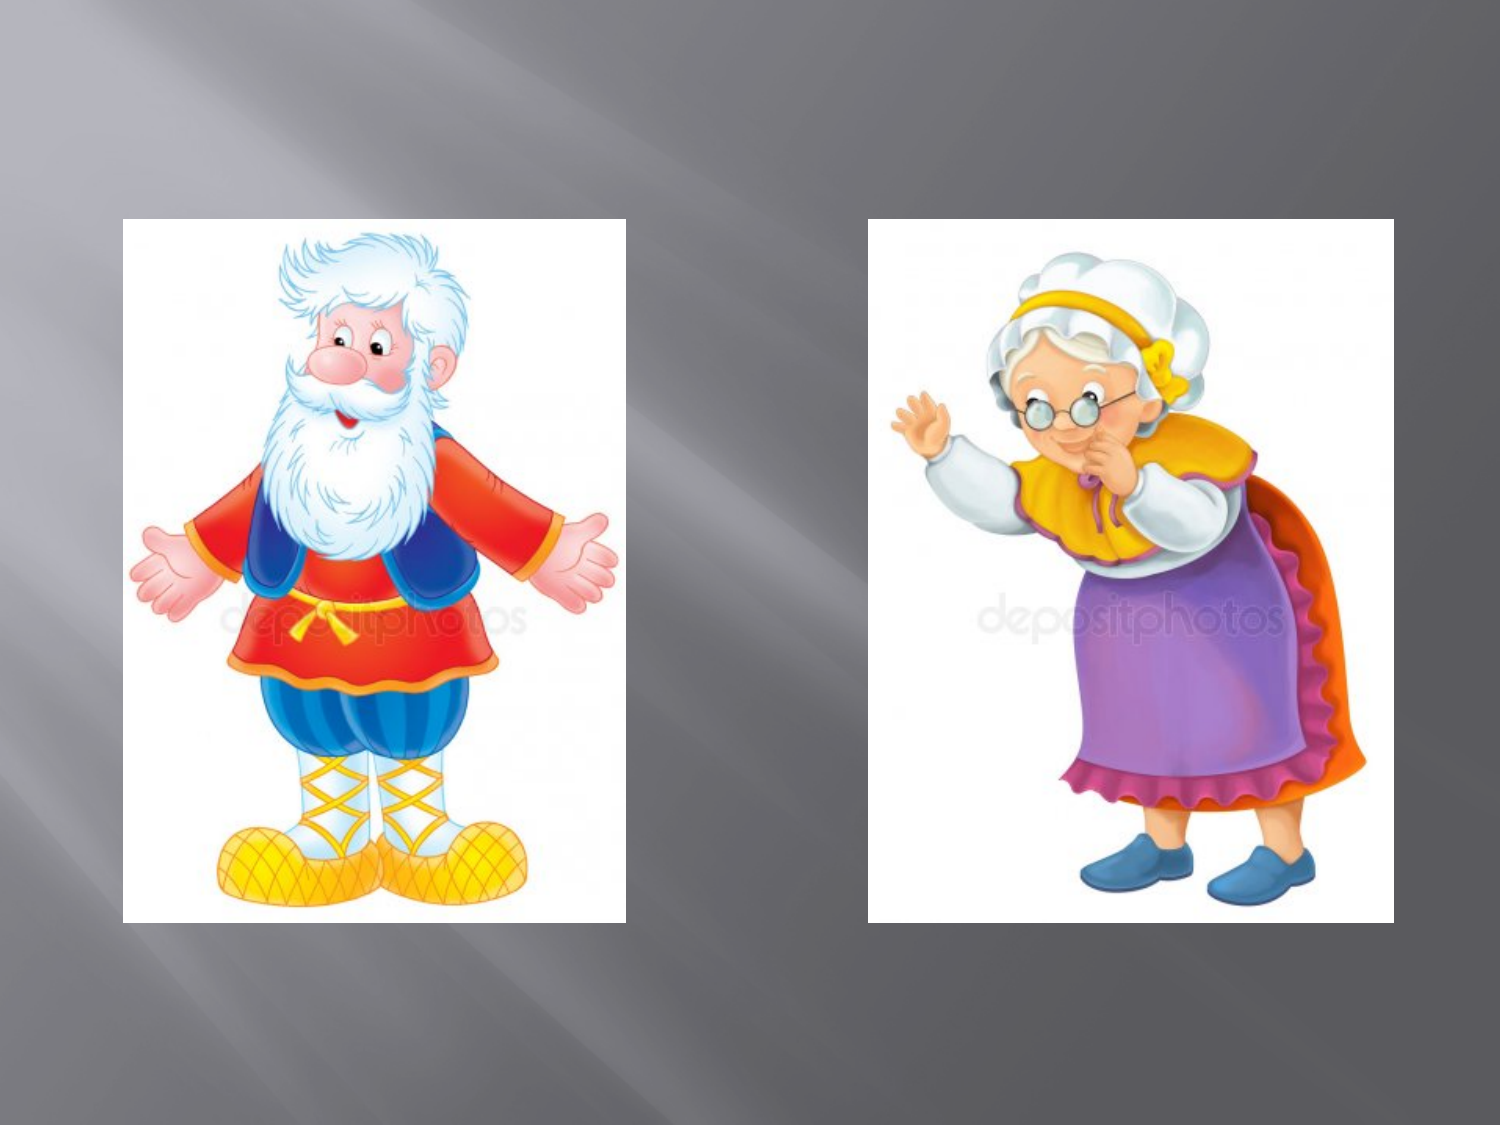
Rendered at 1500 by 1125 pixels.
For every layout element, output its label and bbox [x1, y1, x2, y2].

picture [123, 219, 626, 924]
picture [867, 219, 1394, 924]
